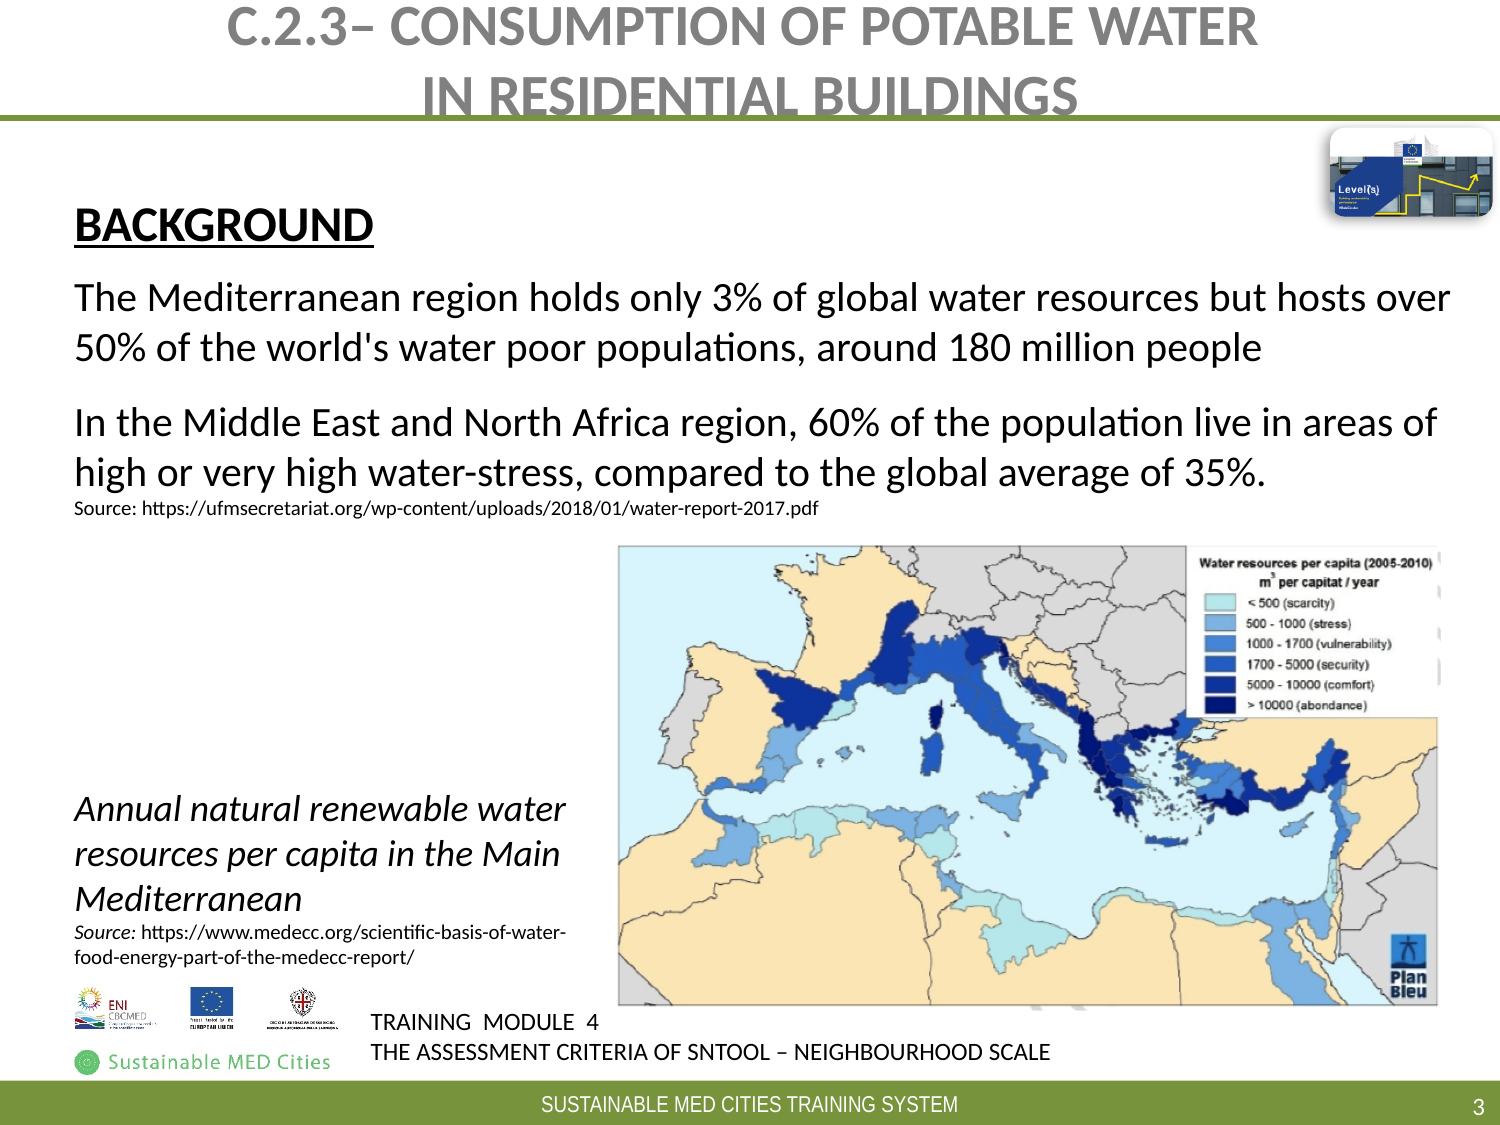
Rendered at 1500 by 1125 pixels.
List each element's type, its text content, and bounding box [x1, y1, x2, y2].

list BACKGROUND [59, 577, 607, 920]
list BACKGROUND [59, 184, 1441, 262]
picture [62, 1017, 356, 1080]
picture [612, 542, 1441, 1011]
slide_number 3 [1149, 1075, 1500, 1125]
text_box The Mediterranean region holds only 3% of global water resources but hosts over 50% of the world's water poor populations, around 180 million people In the Middle East and North Africa region, 60% of the population live in areas of high or very high water-stress, compared to the global average of 35%. Source: https://ufmsecretariat.org/wp-content/uploads/2018/01/water-report-2017.pdf [59, 262, 1479, 577]
picture [1329, 127, 1493, 217]
text_box Annual natural renewable water resources per capita in the Main Mediterranean Source: https://www.medecc.org/scientific-basis-of-water-food-energy-part-of-the-medecc-report/ [59, 776, 599, 1017]
title C.2.3– CONSUMPTION OF POTABLE WATER IN RESIDENTIAL BUILDINGS [0, 0, 1500, 115]
